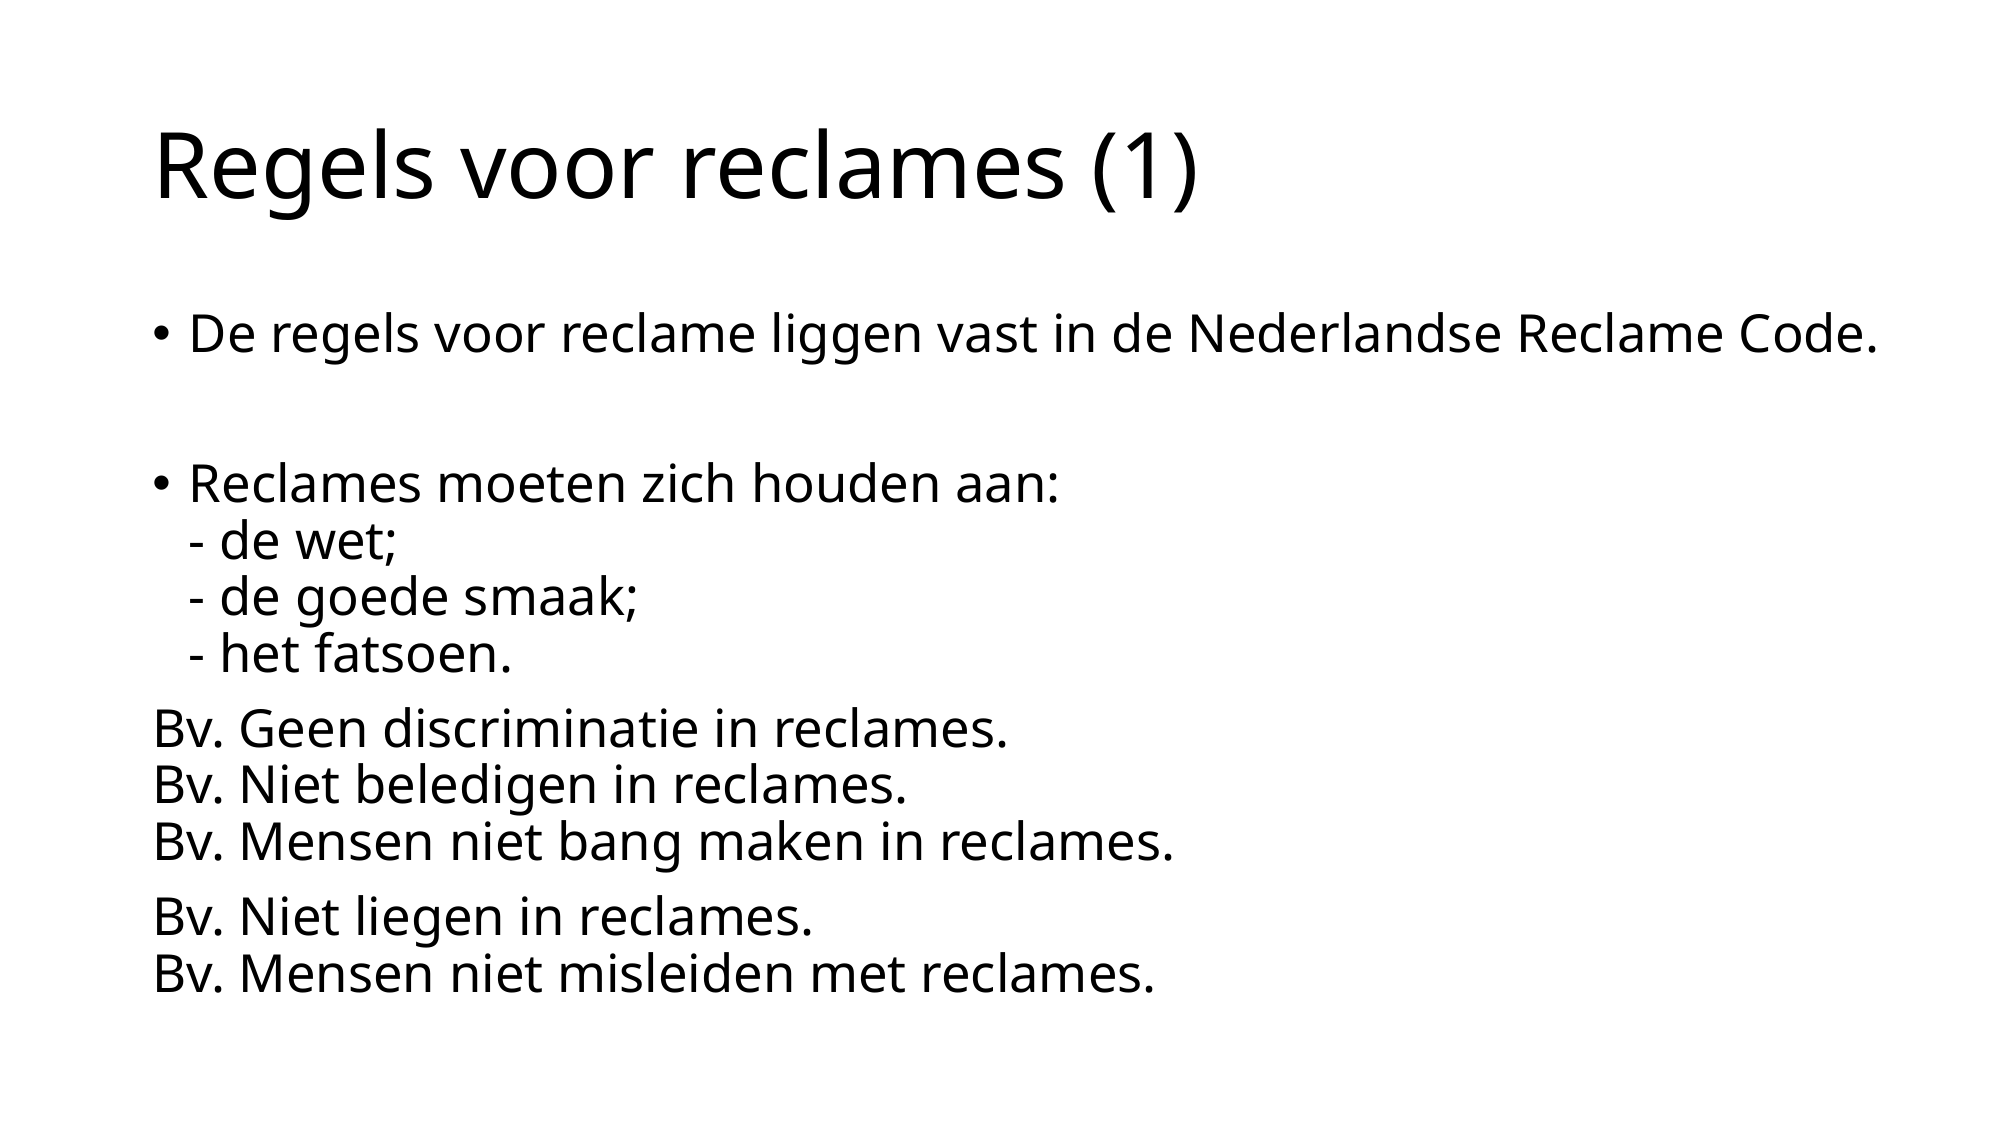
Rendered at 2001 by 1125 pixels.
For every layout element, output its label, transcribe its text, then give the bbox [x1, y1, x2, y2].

title Regels voor reclames (1) [137, 59, 1863, 278]
list De regels voor reclame liggen vast in de Nederlandse Reclame Code. Reclames moeten zich houden aan: - de wet; - de goede smaak; - het fatsoen. Bv. Geen discriminatie in reclames. Bv. Niet beledigen in reclames. Bv. Mensen niet bang maken in reclames. Bv. Niet liegen in reclames. Bv. Mensen niet misleiden met reclames. [137, 299, 1957, 1014]
